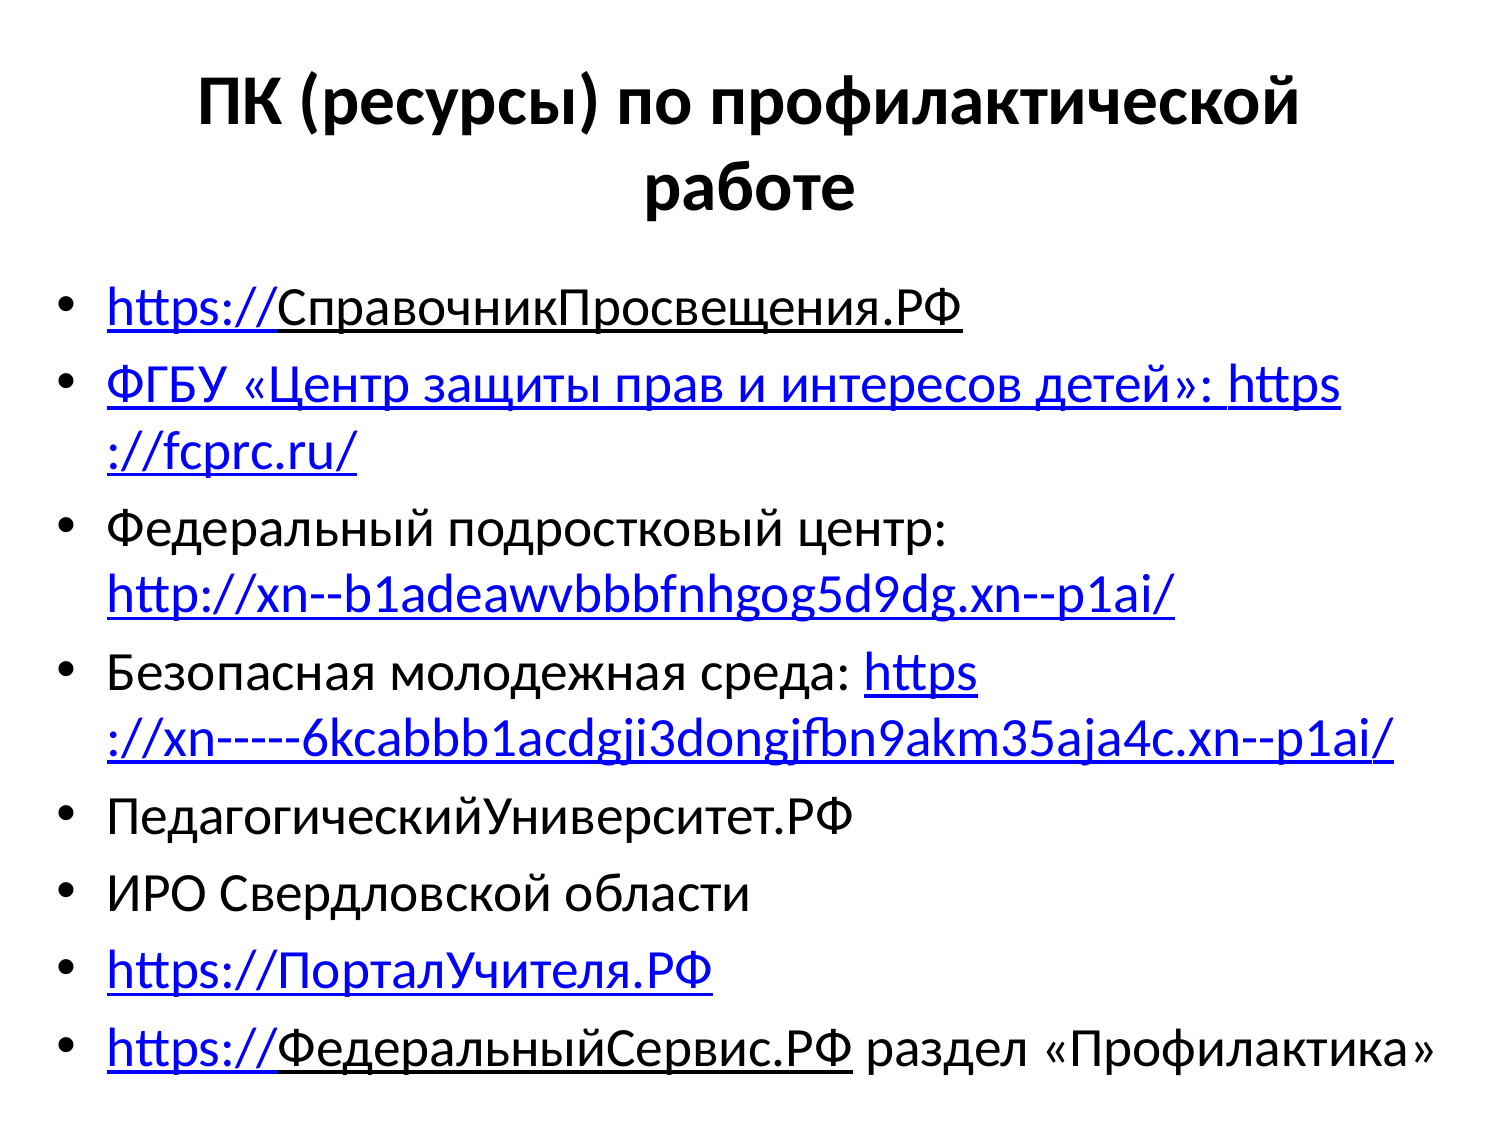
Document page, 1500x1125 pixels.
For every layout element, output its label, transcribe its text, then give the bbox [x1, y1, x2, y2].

list https://СправочникПросвещения.РФ ФГБУ «Центр защиты прав и интересов детей»: https://fcprc.ru/ Федеральный подростковый центр: http://xn--b1adeawvbbbfnhgog5d9dg.xn--p1ai/ Безопасная молодежная среда: https://xn-----6kcabbb1acdgji3dongjfbn9akm35aja4c.xn--p1ai/ ПедагогическийУниверситет.РФ ИРО Свердловской области https://ПорталУчителя.РФ https://ФедеральныйСервис.РФ раздел «Профилактика» [41, 262, 1459, 1106]
title ПК (ресурсы) по профилактической работе [75, 45, 1425, 233]
